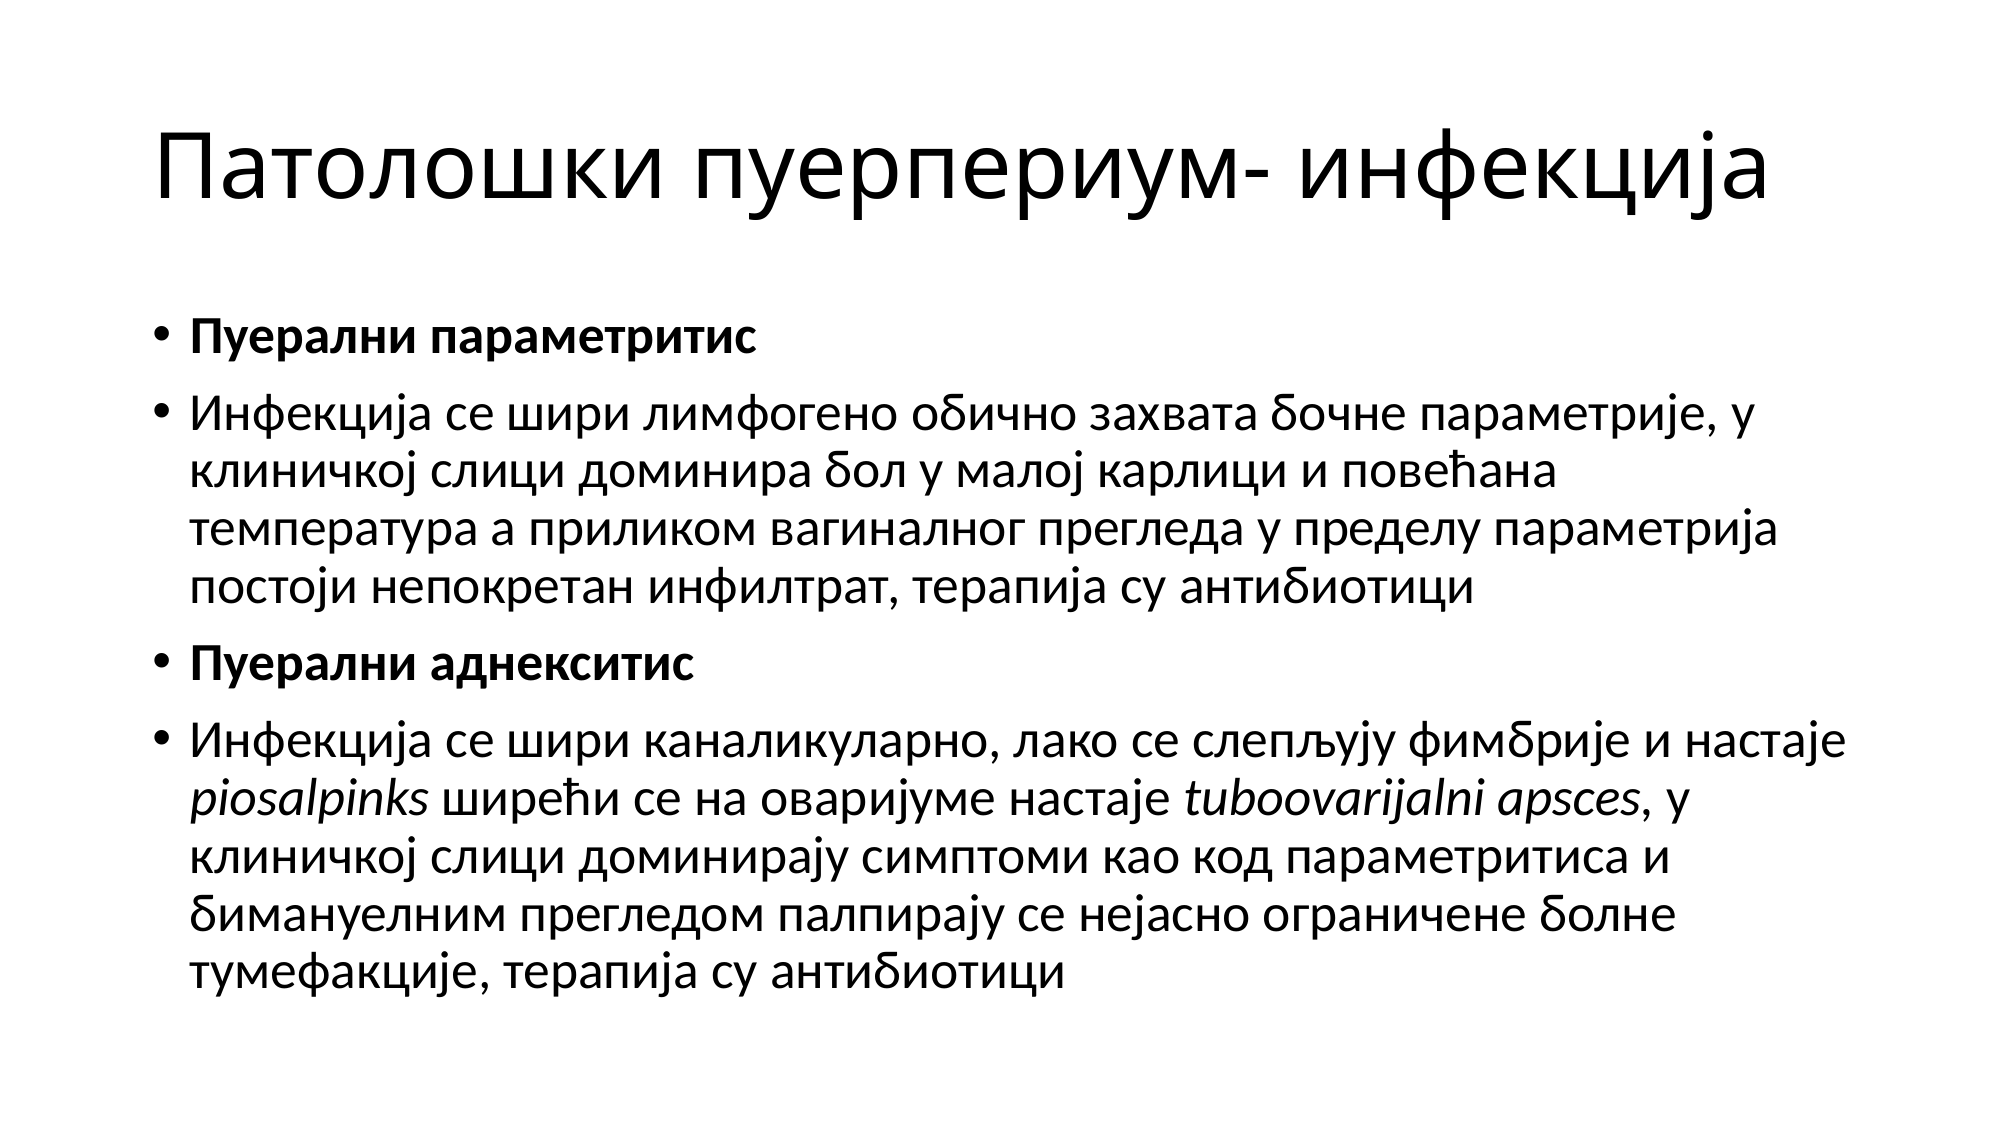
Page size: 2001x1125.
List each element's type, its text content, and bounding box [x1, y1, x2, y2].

list Пуерални параметритис Инфекција се шири лимфогено обично захвата бочне параметрије, у клиничкој слици доминира бол у малој карлици и повећана температура а приликом вагиналног прегледа у пределу параметрија постоји непокретан инфилтрат, терапија су антибиотици Пуерални аднекситис Инфекција се шири каналикуларно, лако се слепљују фимбрије и настаје piosalpinks ширећи се на оваријуме настаје tuboovarijalni apsces, у клиничкој слици доминирају симптоми као код параметритиса и бимануелним прегледом палпирају се нејасно ограничене болне тумефакције, терапија су антибиотици [137, 299, 1863, 1014]
title Патолошки пуерпериум- инфекција [137, 59, 1863, 278]
